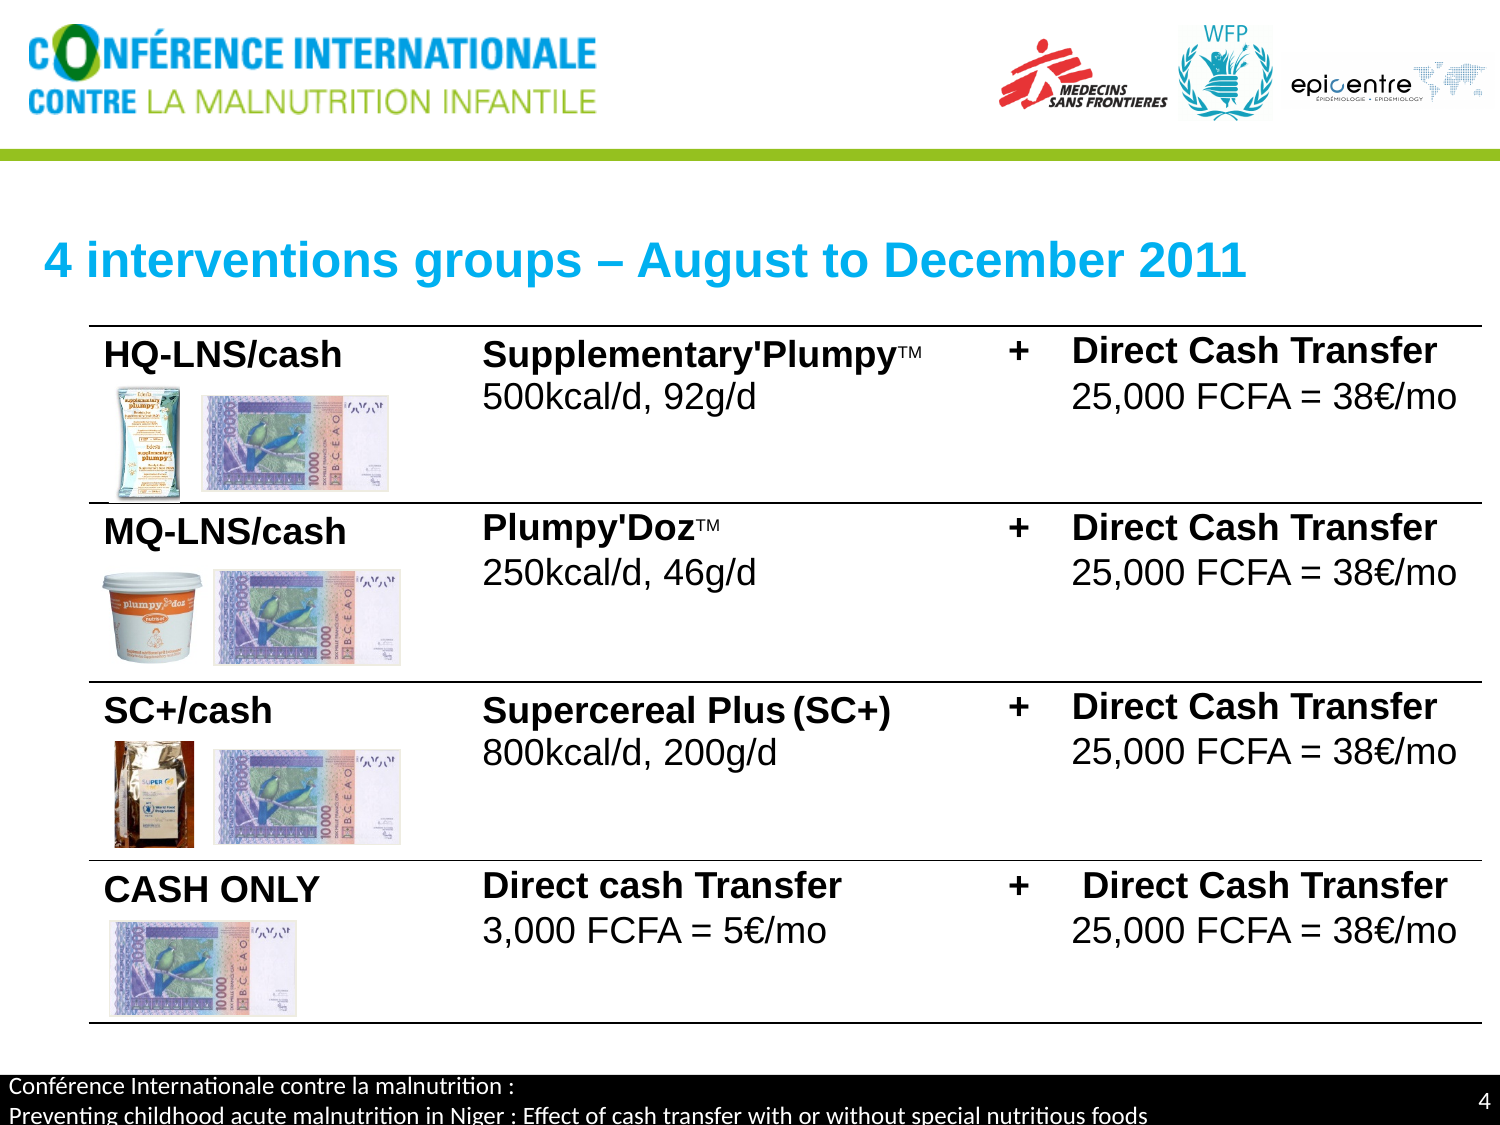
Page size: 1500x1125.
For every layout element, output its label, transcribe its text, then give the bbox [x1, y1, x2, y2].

picture [114, 740, 195, 848]
table_cell + Direct Cash Transfer 25,000 FCFA = 38€/mo [993, 504, 1482, 681]
table_cell Direct cash Transfer 3,000 FCFA = 5€/mo [467, 861, 993, 1022]
picture [214, 749, 400, 845]
picture [214, 570, 400, 665]
picture [108, 383, 181, 503]
table_cell CASH ONLY [89, 861, 467, 1022]
picture [100, 565, 209, 670]
table_cell + Direct Cash Transfer 25,000 FCFA = 38€/mo [993, 861, 1482, 1022]
picture [110, 921, 296, 1016]
table_cell SC+/cash [89, 683, 467, 860]
table_cell Supercereal Plus (SC+) 800kcal/d, 200g/d [467, 683, 993, 860]
text_box 4 interventions groups – August to December 2011 [29, 219, 1436, 535]
footer Conférence Internationale contre la malnutrition : Preventing childhood acute malnutrition in Niger : Effect of cash transfer with or without special nutritious foods [0, 1069, 1471, 1125]
table_cell Plumpy'DozTM 250kcal/d, 46g/d [467, 504, 993, 681]
table_header HQ-LNS/cash [89, 327, 467, 502]
table_header Supplementary'PlumpyTM 500kcal/d, 92g/d [467, 327, 993, 502]
slide_number 4 [1471, 1069, 1500, 1125]
text_box [0, 147, 1500, 163]
picture [202, 396, 388, 491]
table_cell + Direct Cash Transfer 25,000 FCFA = 38€/mo [993, 683, 1482, 860]
table_header + Direct Cash Transfer 25,000 FCFA = 38€/mo [993, 327, 1482, 502]
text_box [986, 25, 1496, 121]
table_cell MQ-LNS/cash [89, 504, 467, 681]
picture [29, 24, 597, 115]
